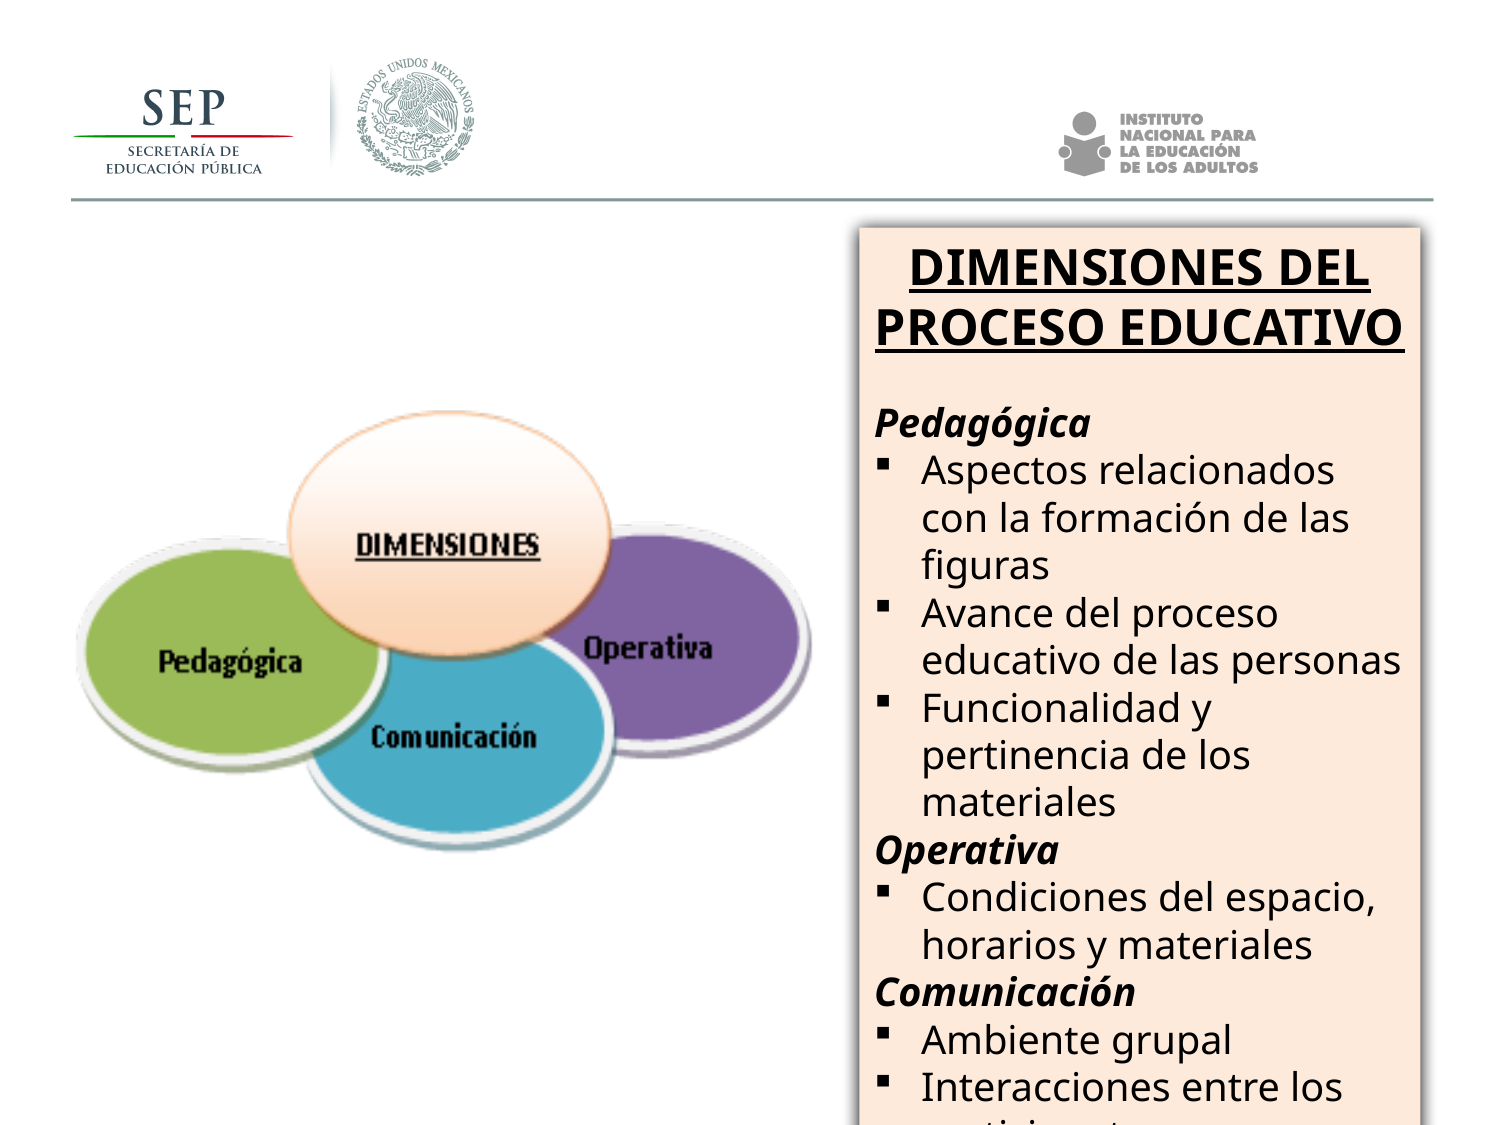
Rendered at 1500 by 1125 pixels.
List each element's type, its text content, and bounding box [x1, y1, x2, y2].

picture [71, 0, 1494, 1125]
text_box DIMENSIONES DEL PROCESO EDUCATIVO Pedagógica Aspectos relacionados con la formación de las figuras Avance del proceso educativo de las personas Funcionalidad y pertinencia de los materiales Operativa Condiciones del espacio, horarios y materiales Comunicación Ambiente grupal Interacciones entre los participantes [859, 227, 1421, 1125]
